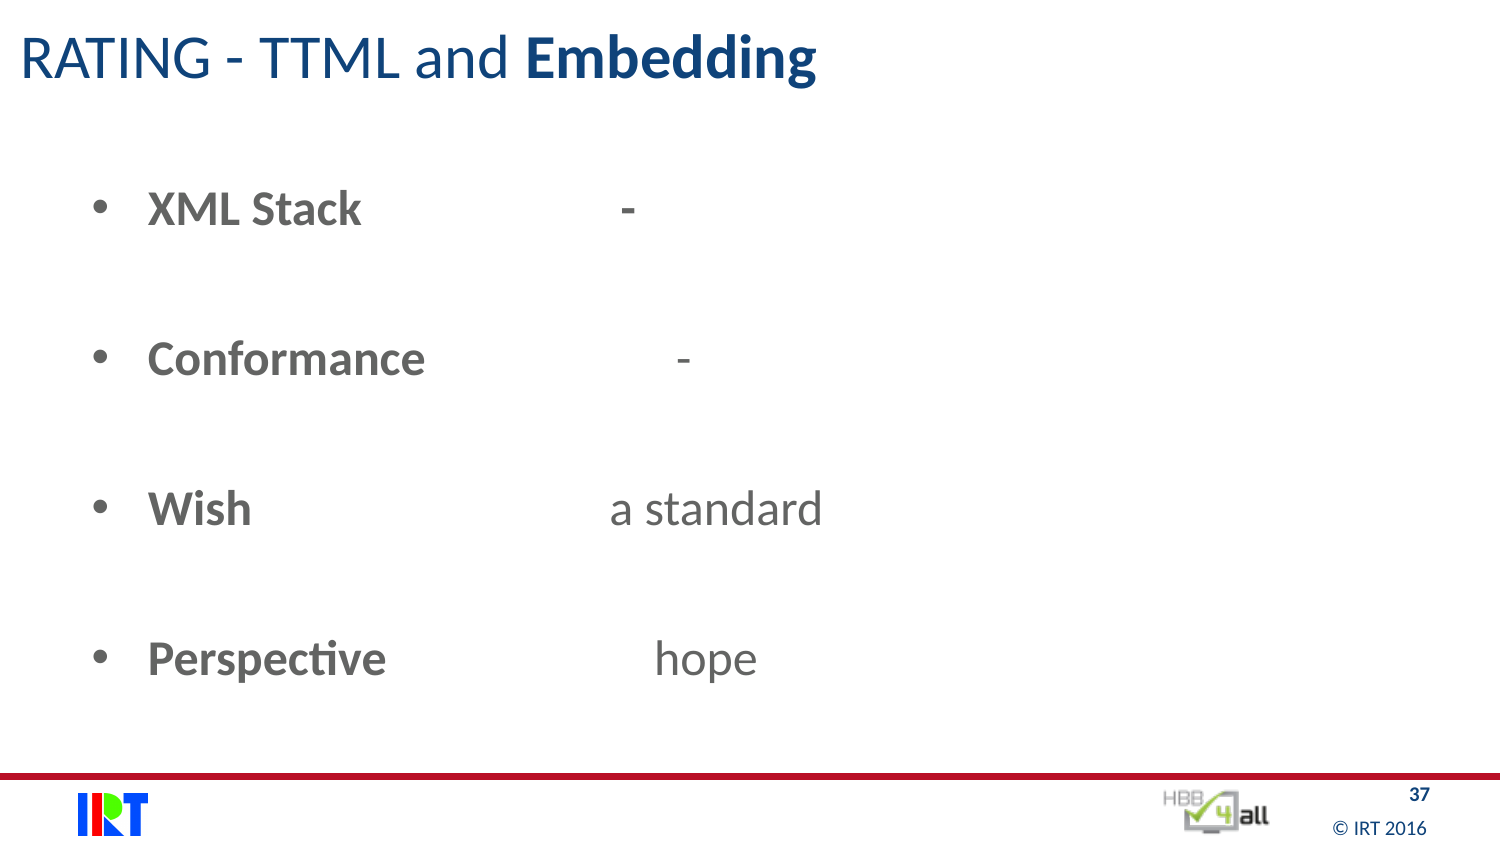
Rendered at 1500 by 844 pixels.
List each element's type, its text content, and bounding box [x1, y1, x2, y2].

picture [1163, 787, 1270, 844]
picture [78, 793, 148, 836]
list XML Stack - Conformance - Wish a standard Perspective hope [76, 138, 1427, 777]
title RATING - TTML and Embedding [5, 0, 1199, 121]
